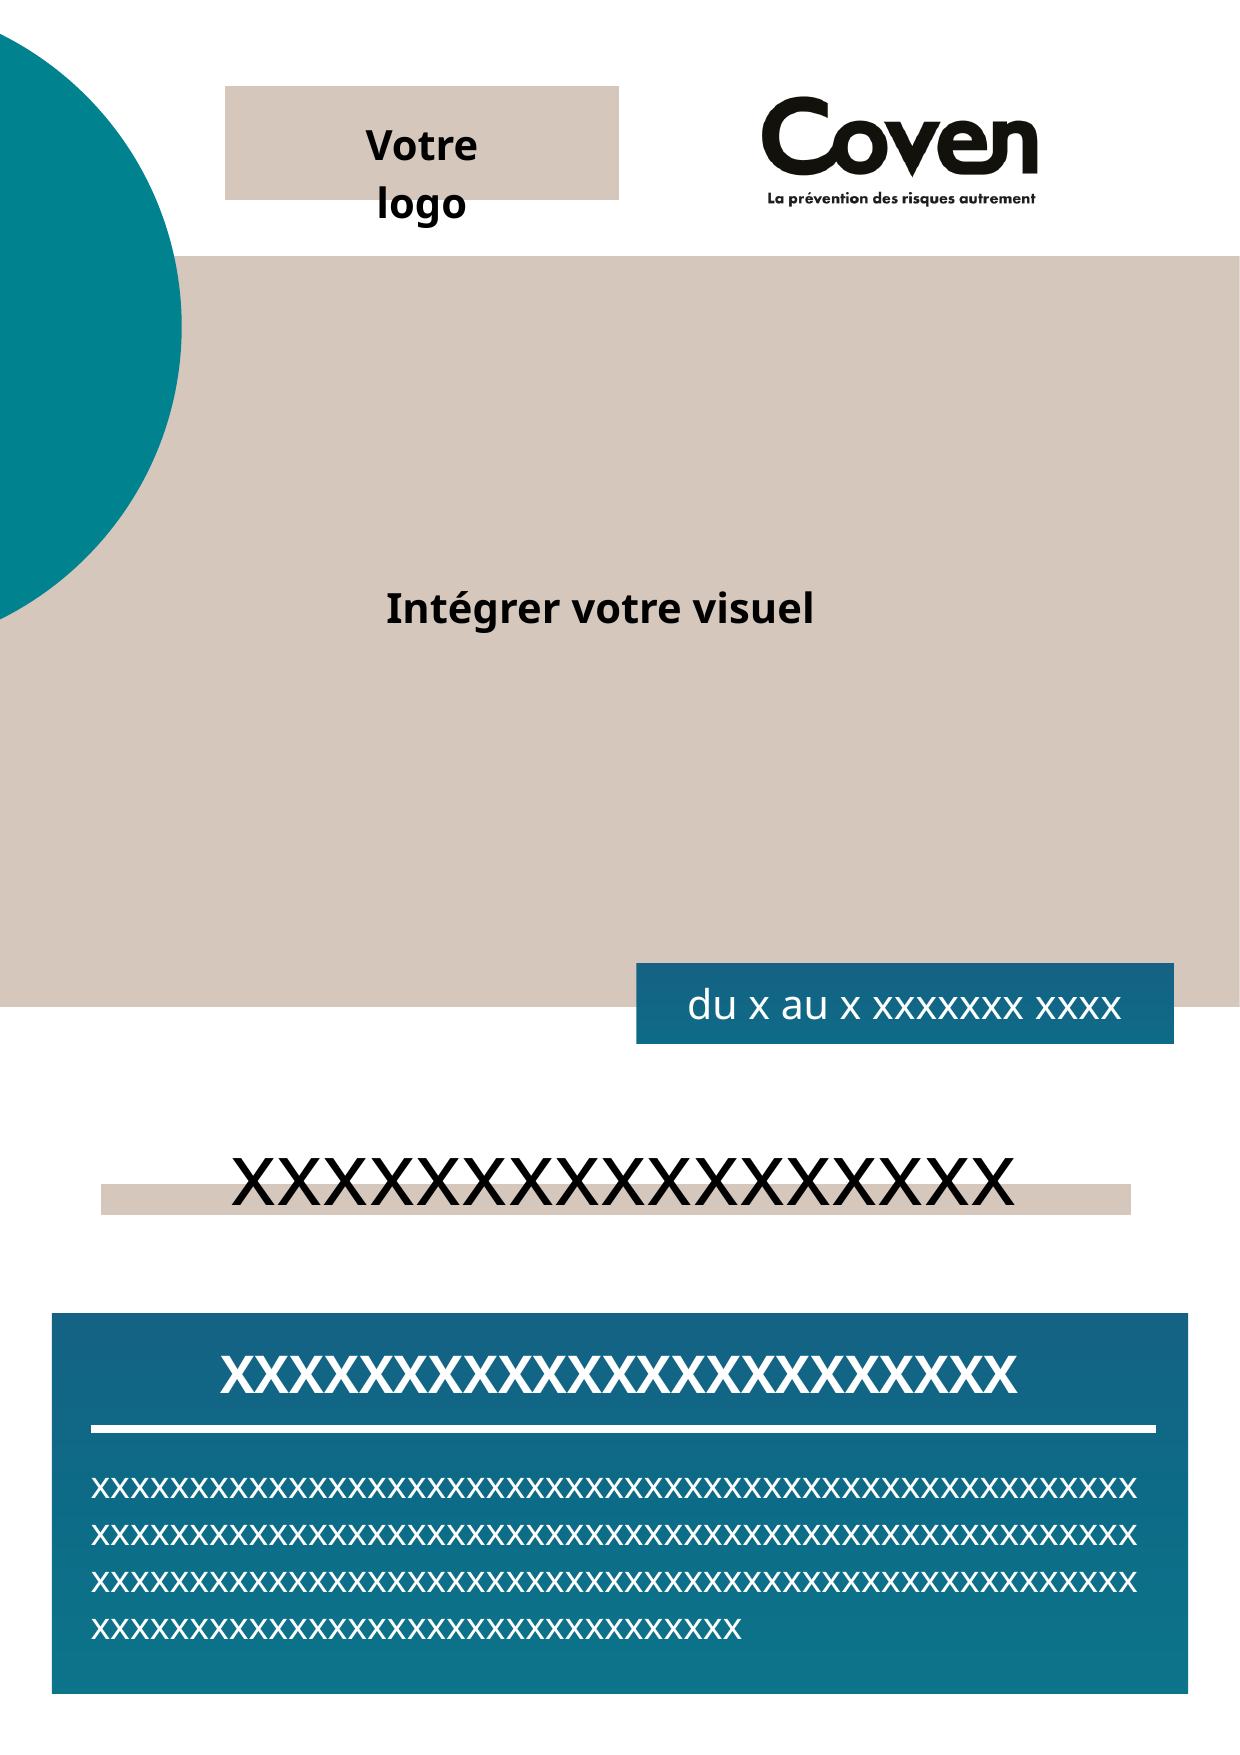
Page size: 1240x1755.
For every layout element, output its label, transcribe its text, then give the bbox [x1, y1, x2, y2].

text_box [0, 0, 182, 654]
text_box XXXXXXXXXXXXXXXXXXXXXXX [0, 1351, 1240, 1405]
text_box [672, 62, 1117, 233]
text_box xxxxxxxxxxxxxxxxx [16, 1120, 1231, 1223]
text_box [636, 1028, 1174, 1044]
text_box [100, 1183, 1131, 1216]
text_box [0, 255, 1240, 1008]
text_box xxxxxxxxxxxxxxxxxxxxxxxxxxxxxxxxxxxxxxxxxxxxxxxxxxxxxxxxxxxxxxxxxxxxxxxxxxxxxxxxxxxxxxxxxxxxxxxxxxxxxxxxxxxxxxxxxxxxxxxxxxxxxxxxxxxxxxxxxxxxxxxxxxxxxxxxxxxxxxxxxxxxxxxxxxxxxxxxxxxxxxxxxxxxxxxx [90, 1459, 1157, 1648]
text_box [224, 85, 620, 201]
text_box du x au x xxxxxxx xxxx [578, 1015, 1231, 1028]
text_box [51, 1313, 1189, 1351]
text_box [51, 1405, 1189, 1694]
text_box Votre logo [315, 210, 529, 228]
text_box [90, 1424, 1157, 1433]
